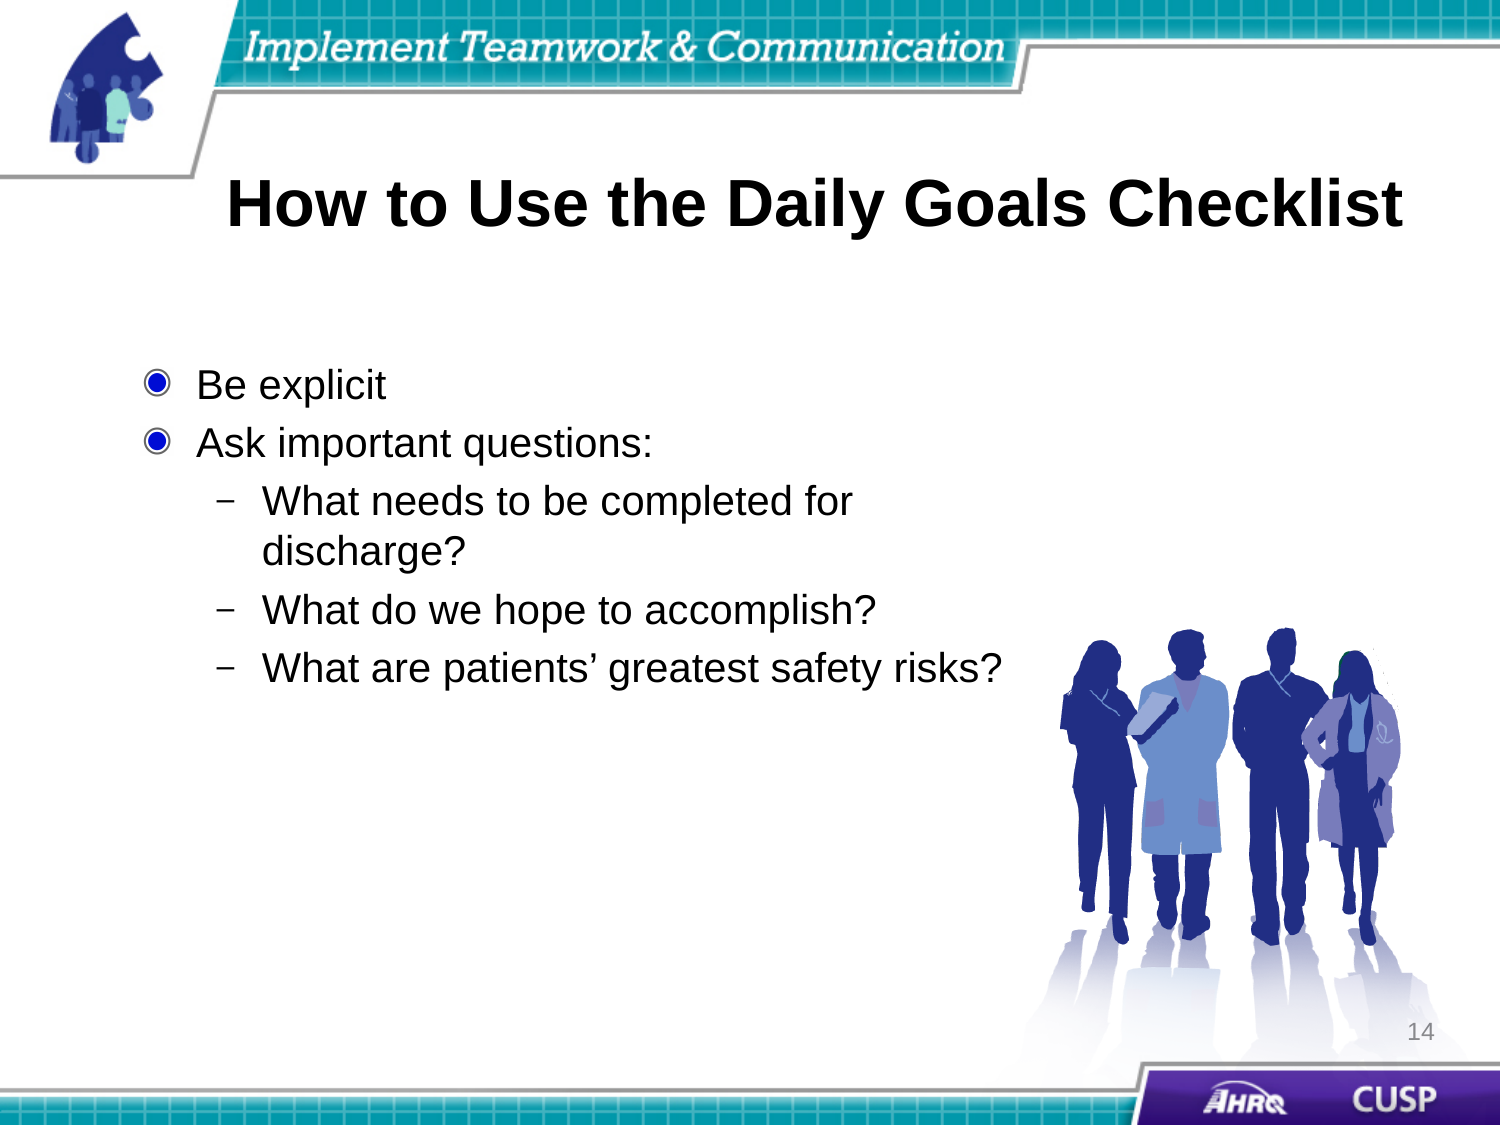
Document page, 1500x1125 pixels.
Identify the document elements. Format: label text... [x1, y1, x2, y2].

picture [0, 0, 1500, 1125]
title How to Use the Daily Goals Checklist [149, 124, 1500, 276]
list Be explicit Ask important questions: What needs to be completed for discharge? What do we hope to accomplish? What are patients’ greatest safety risks? [124, 349, 1063, 1038]
